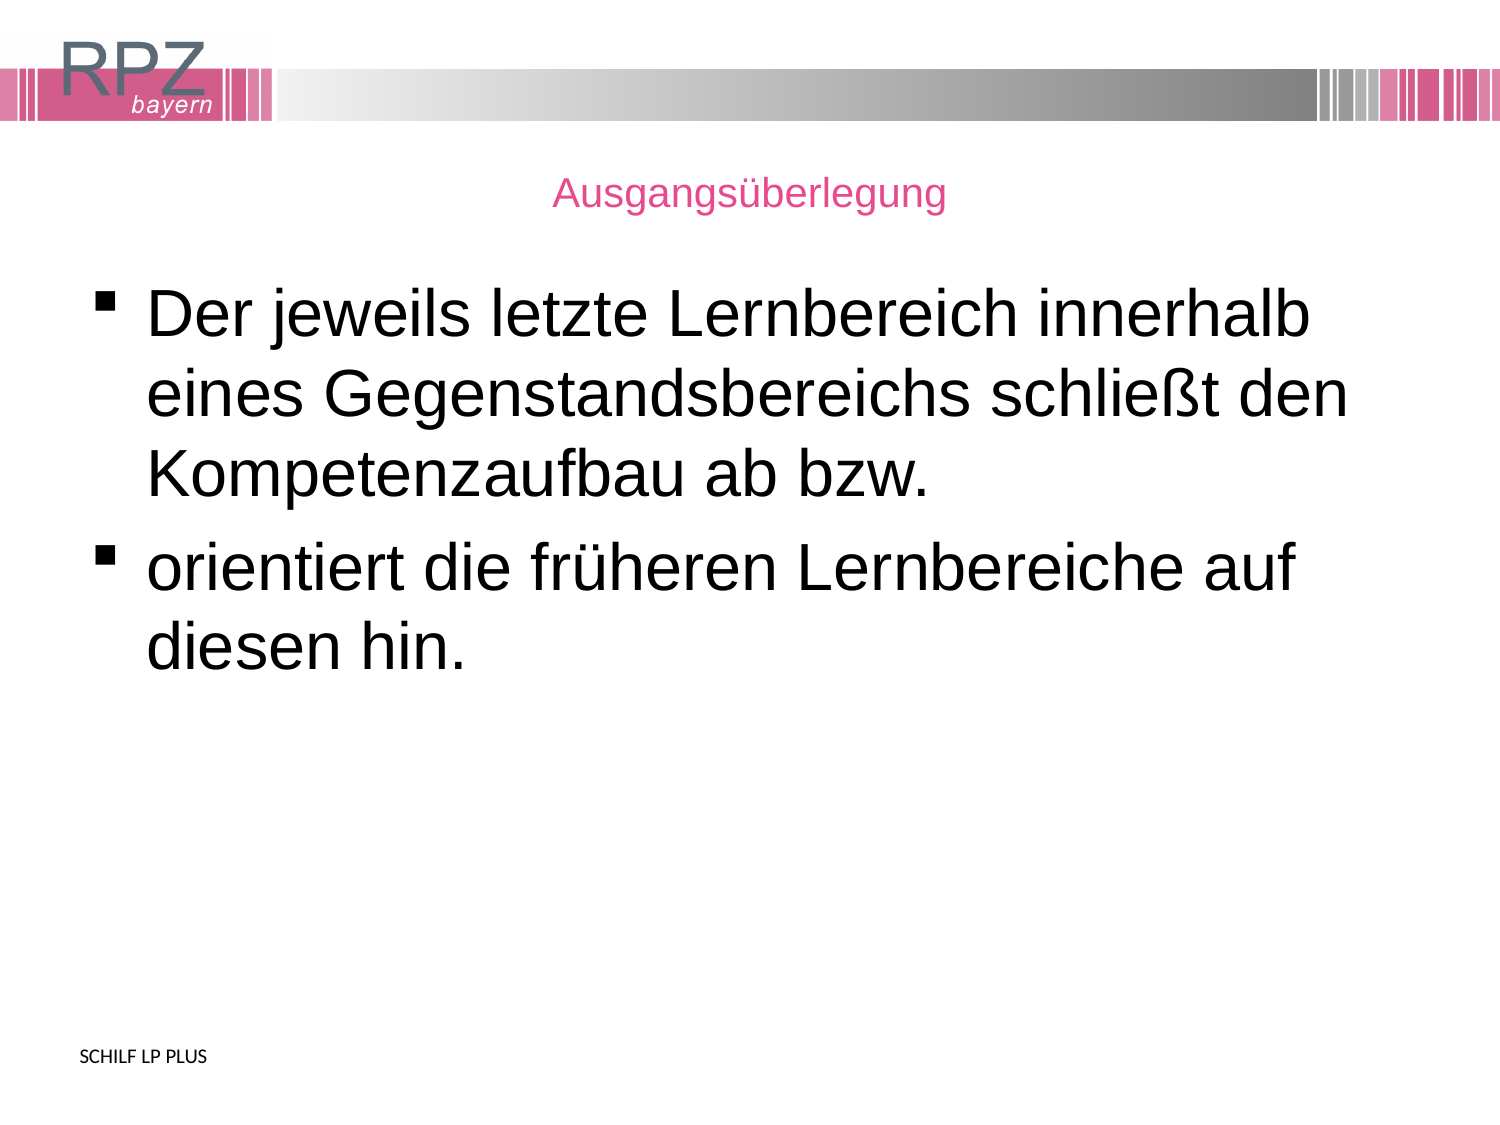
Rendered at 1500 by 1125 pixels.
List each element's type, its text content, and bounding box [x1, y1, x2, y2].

picture [1380, 69, 1439, 121]
picture [0, 31, 272, 121]
title Ausgangsüberlegung [75, 149, 1425, 233]
picture [1443, 69, 1500, 121]
picture [1319, 69, 1379, 121]
list Der jeweils letzte Lernbereich innerhalb eines Gegenstandsbereichs schließt den Kompetenzaufbau ab bzw. orientiert die früheren Lernbereiche auf diesen hin. [75, 262, 1425, 1005]
